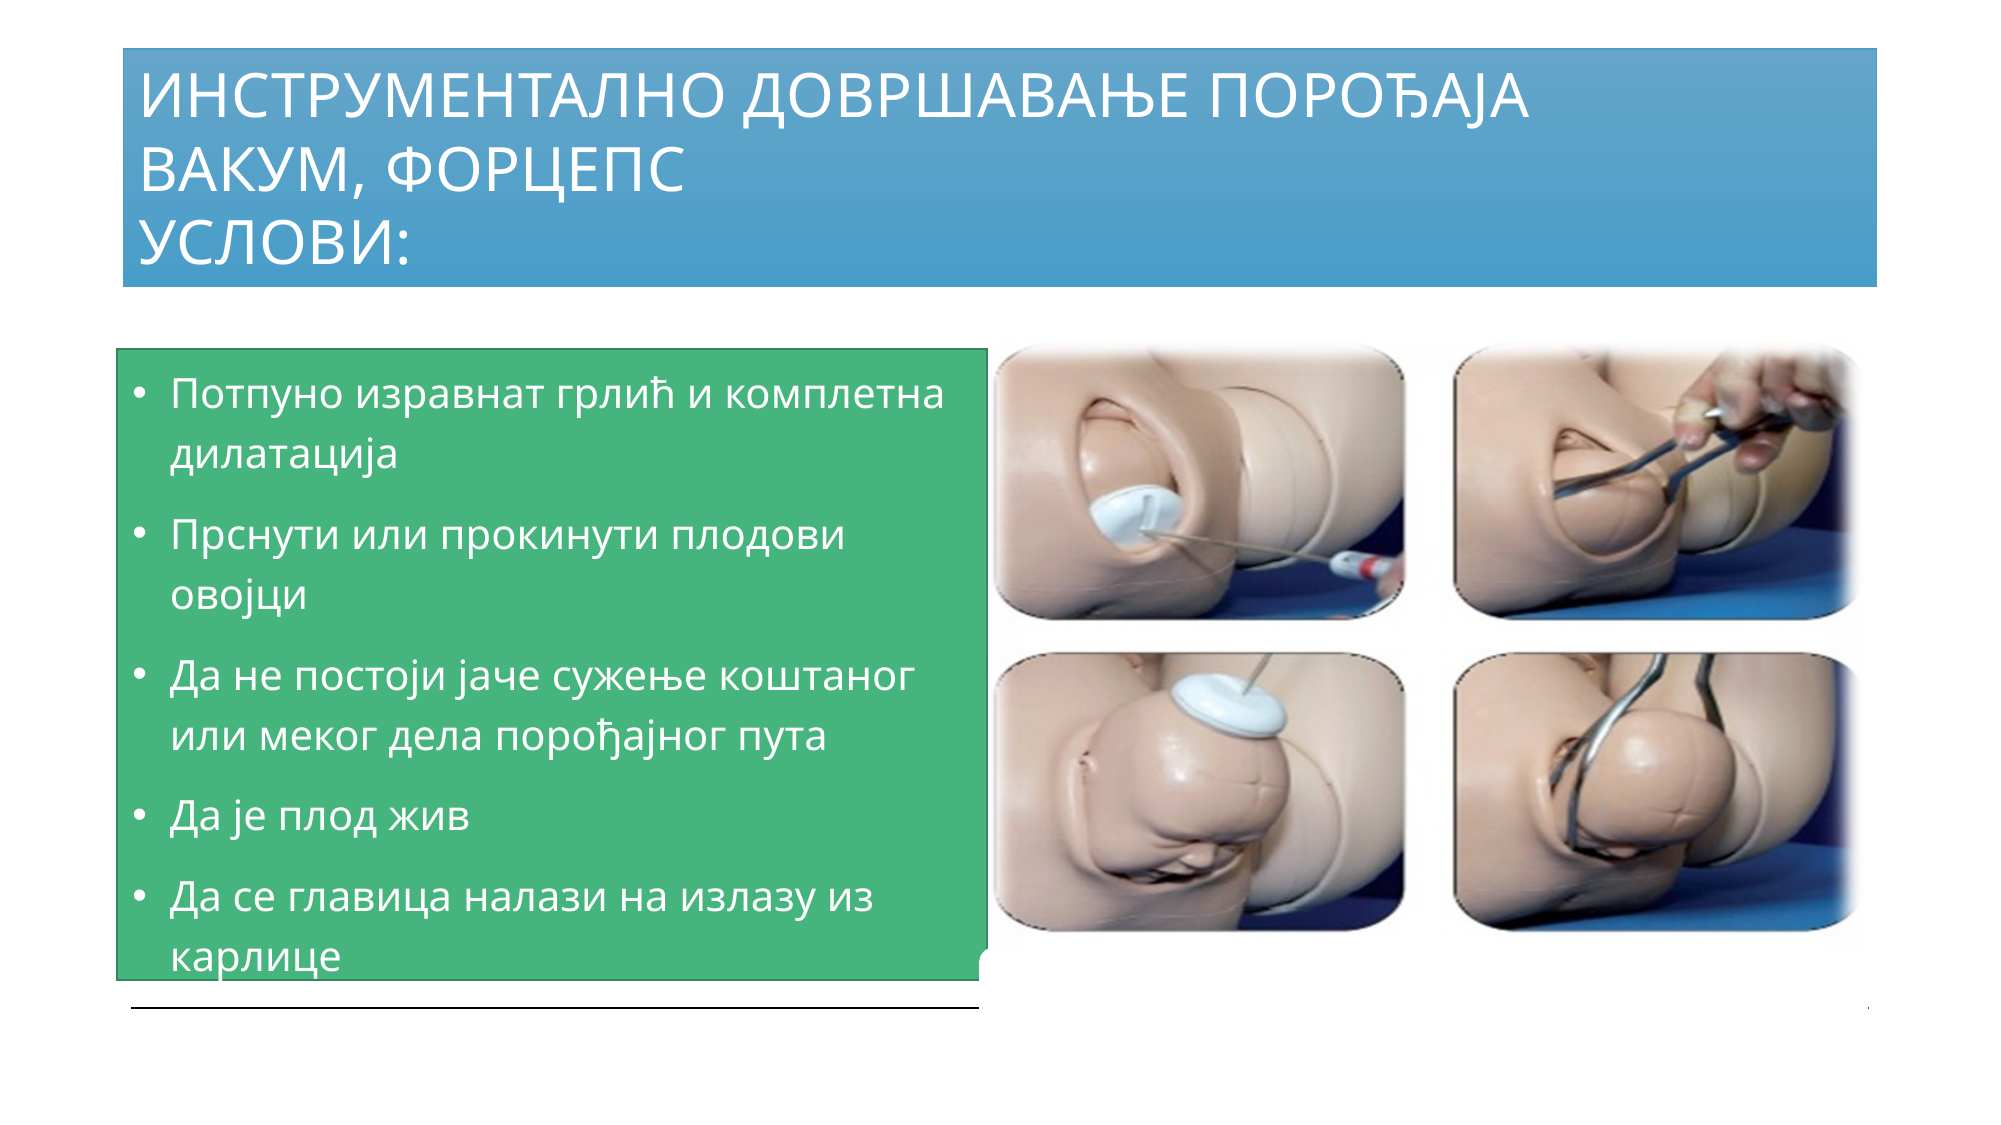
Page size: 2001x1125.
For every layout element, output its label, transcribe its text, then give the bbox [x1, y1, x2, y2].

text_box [978, 336, 1869, 1031]
list Потпуно изравнат грлић и комплетна дилатација Прснути или прокинути плодови овојци Да не постоји јаче сужење коштаног или меког дела порођајног пута Да је плод жив Да се главица налази на излазу из карлице [116, 348, 978, 981]
title Инструментално довршавање порођаја вакум, форцепс услови: [123, 48, 1877, 287]
